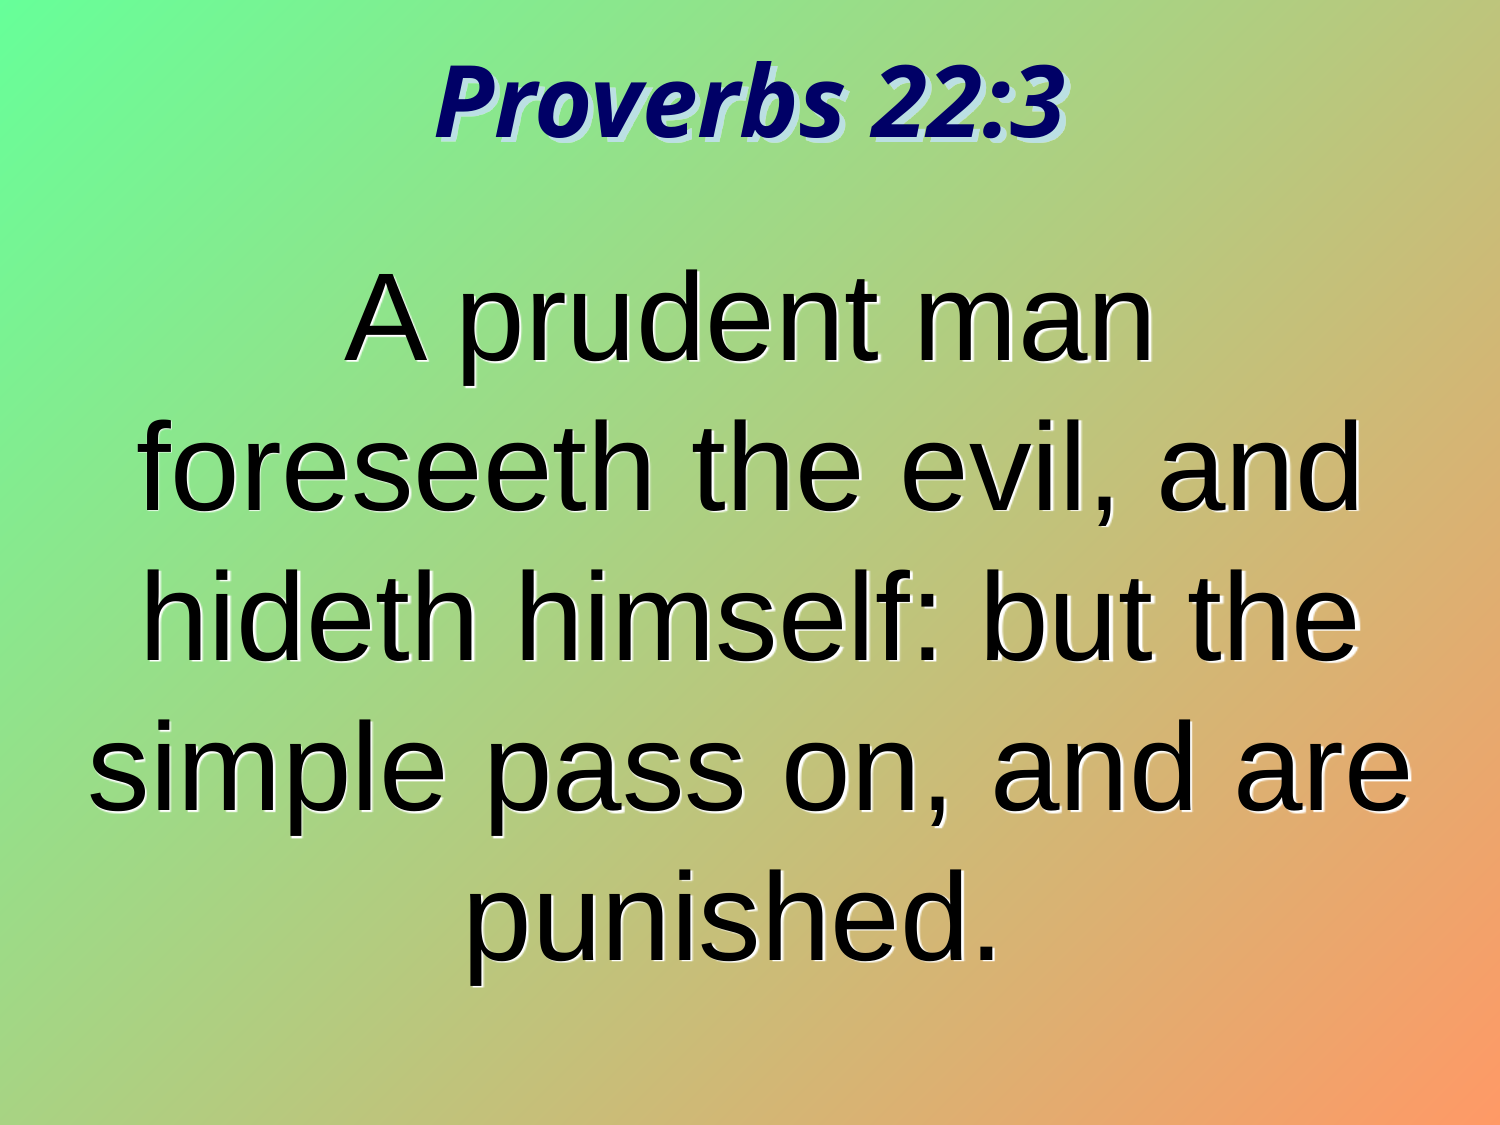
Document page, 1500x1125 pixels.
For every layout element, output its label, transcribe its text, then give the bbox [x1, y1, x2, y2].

text_box A prudent man foreseeth the evil, and hideth himself: but the simple pass on, and are punished. [53, 227, 1449, 993]
text_box Proverbs 22:3 [0, 29, 1500, 165]
